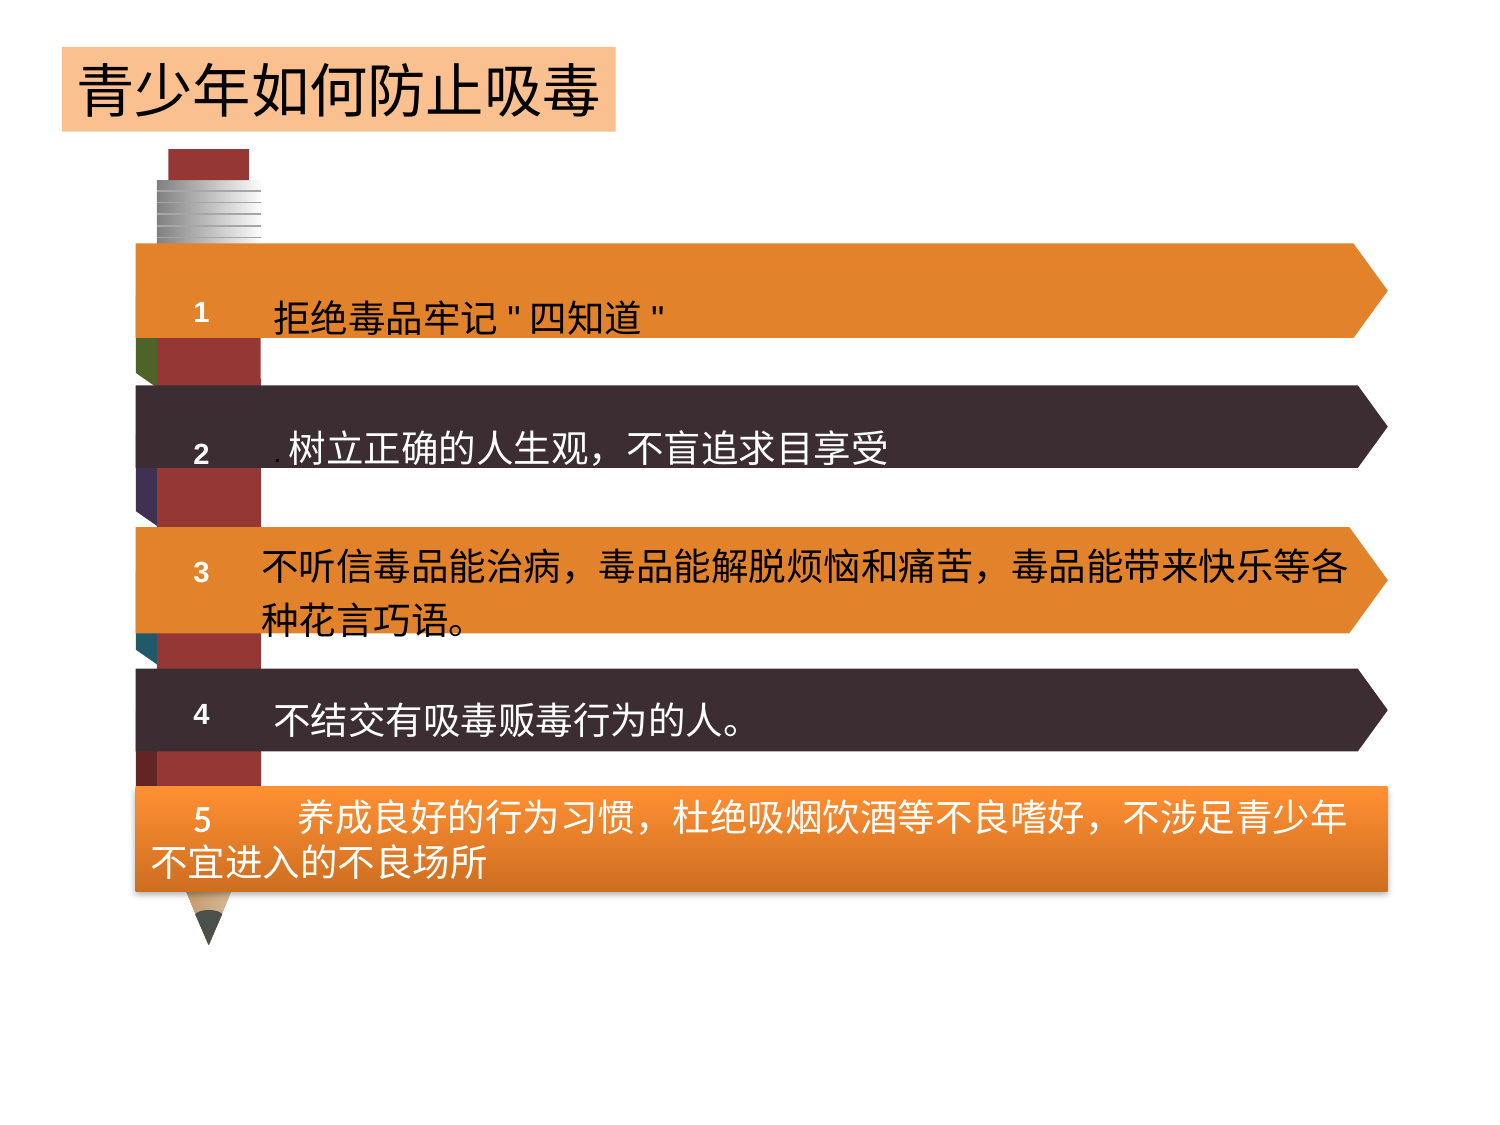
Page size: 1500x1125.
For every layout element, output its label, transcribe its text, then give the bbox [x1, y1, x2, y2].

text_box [135, 148, 1389, 946]
text_box 青少年如何防止吸毒 [61, 46, 616, 132]
